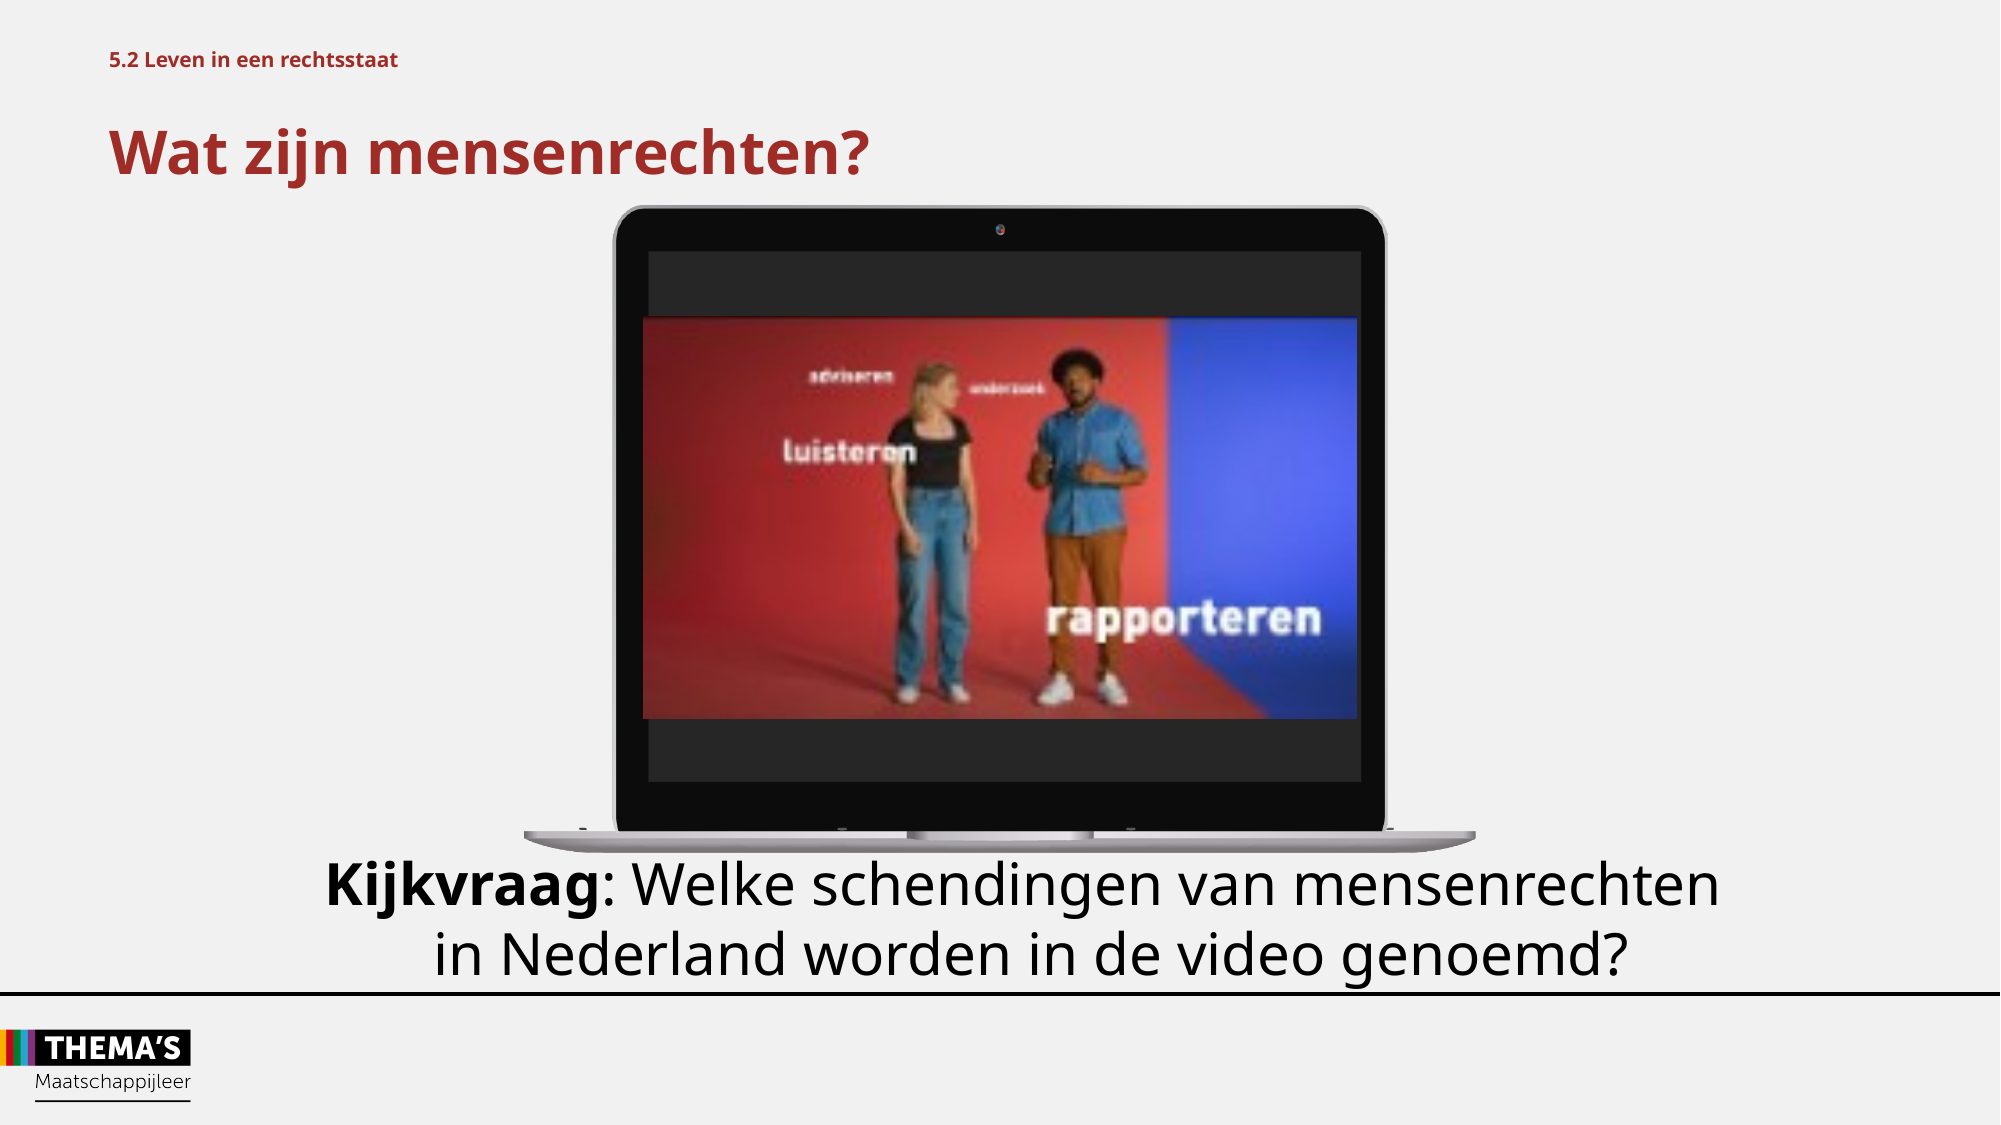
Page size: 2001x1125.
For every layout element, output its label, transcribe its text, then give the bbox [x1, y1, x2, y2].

picture [524, 205, 1476, 839]
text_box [642, 315, 1358, 720]
text_box Kijkvraag: Welke schendingen van mensenrechten in Nederland worden in de video genoemd? [310, 839, 1752, 995]
picture [0, 993, 203, 1125]
list Wat zijn mensenrechten? [94, 114, 1828, 205]
list 5.2 Leven in een rechtsstaat [94, 33, 941, 88]
